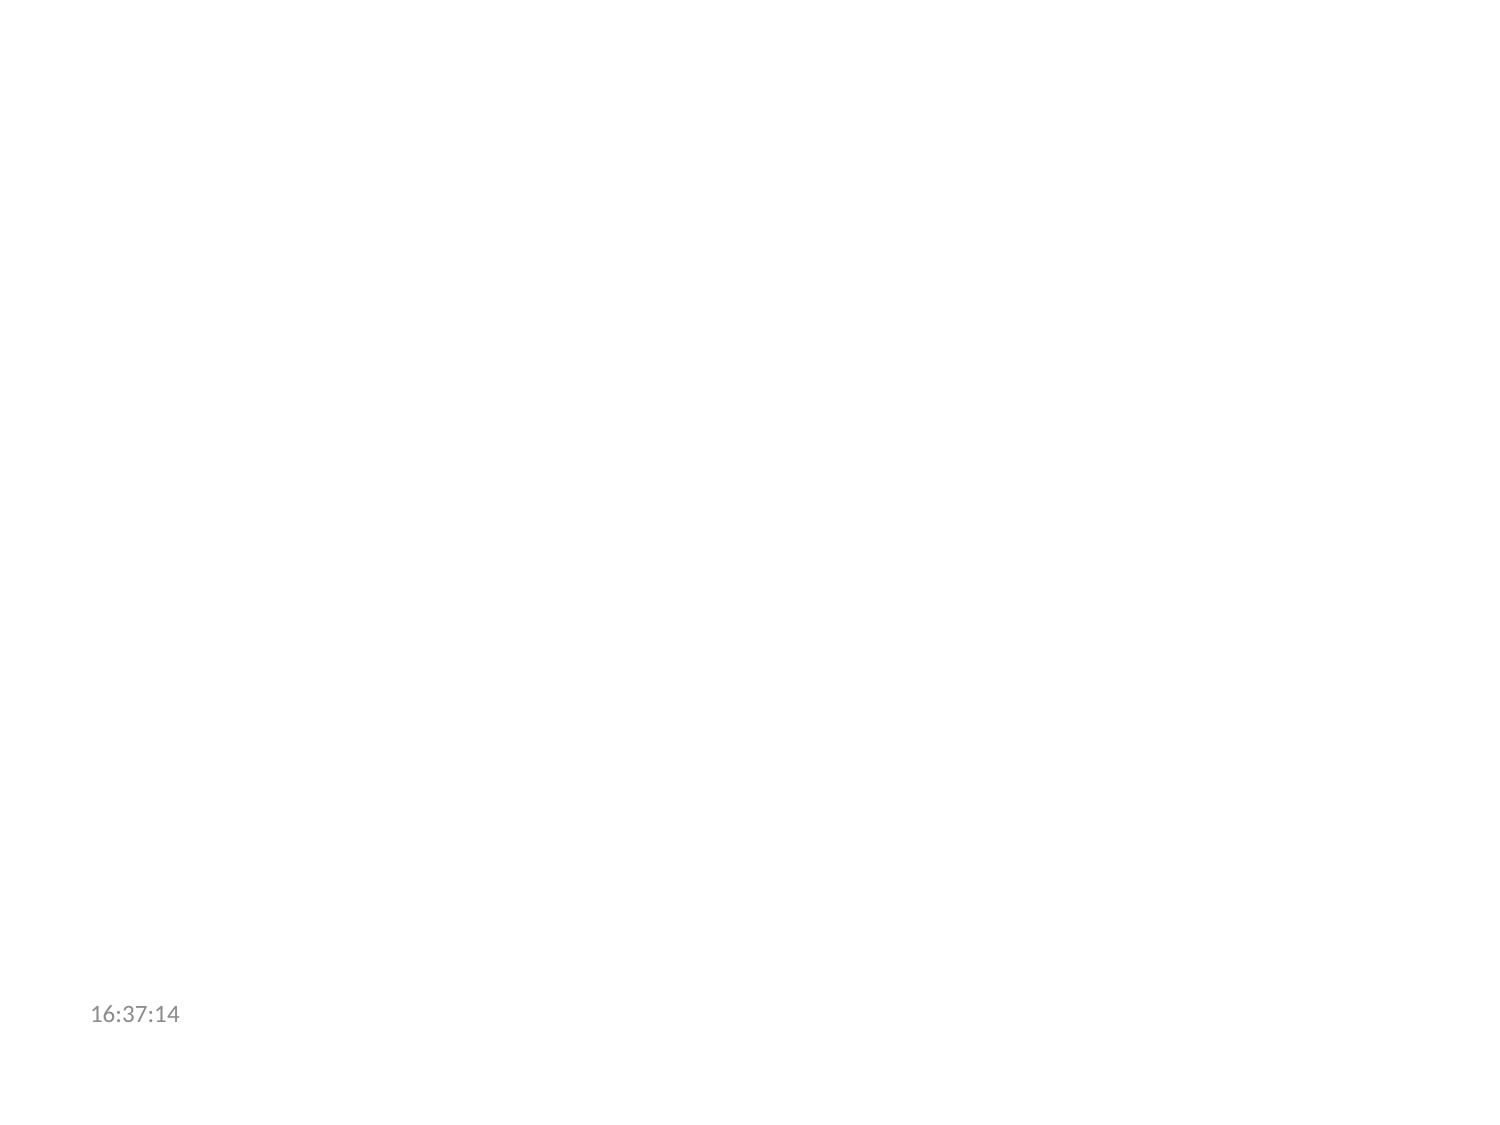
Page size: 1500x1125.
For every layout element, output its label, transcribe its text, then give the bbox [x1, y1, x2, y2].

text_box 15:35:09 [75, 982, 425, 1043]
